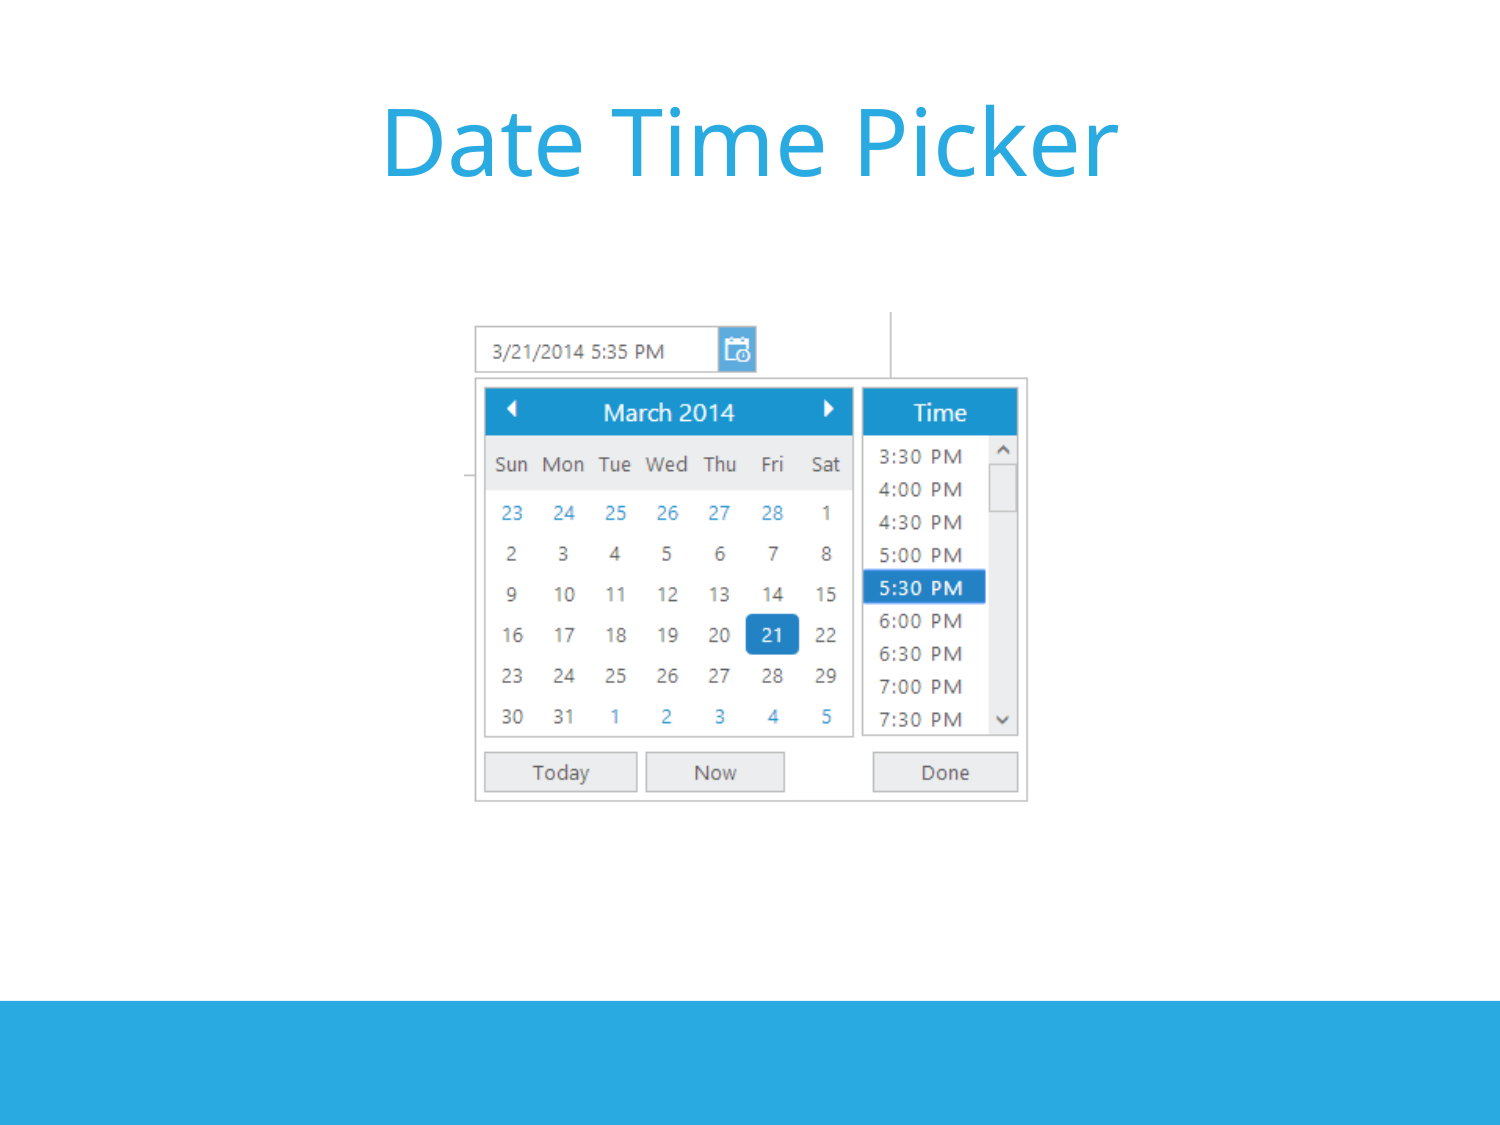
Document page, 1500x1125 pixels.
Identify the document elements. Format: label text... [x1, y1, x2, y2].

title Date Time Picker [75, 45, 1425, 233]
picture [464, 312, 1036, 813]
text_box [0, 999, 1500, 1125]
